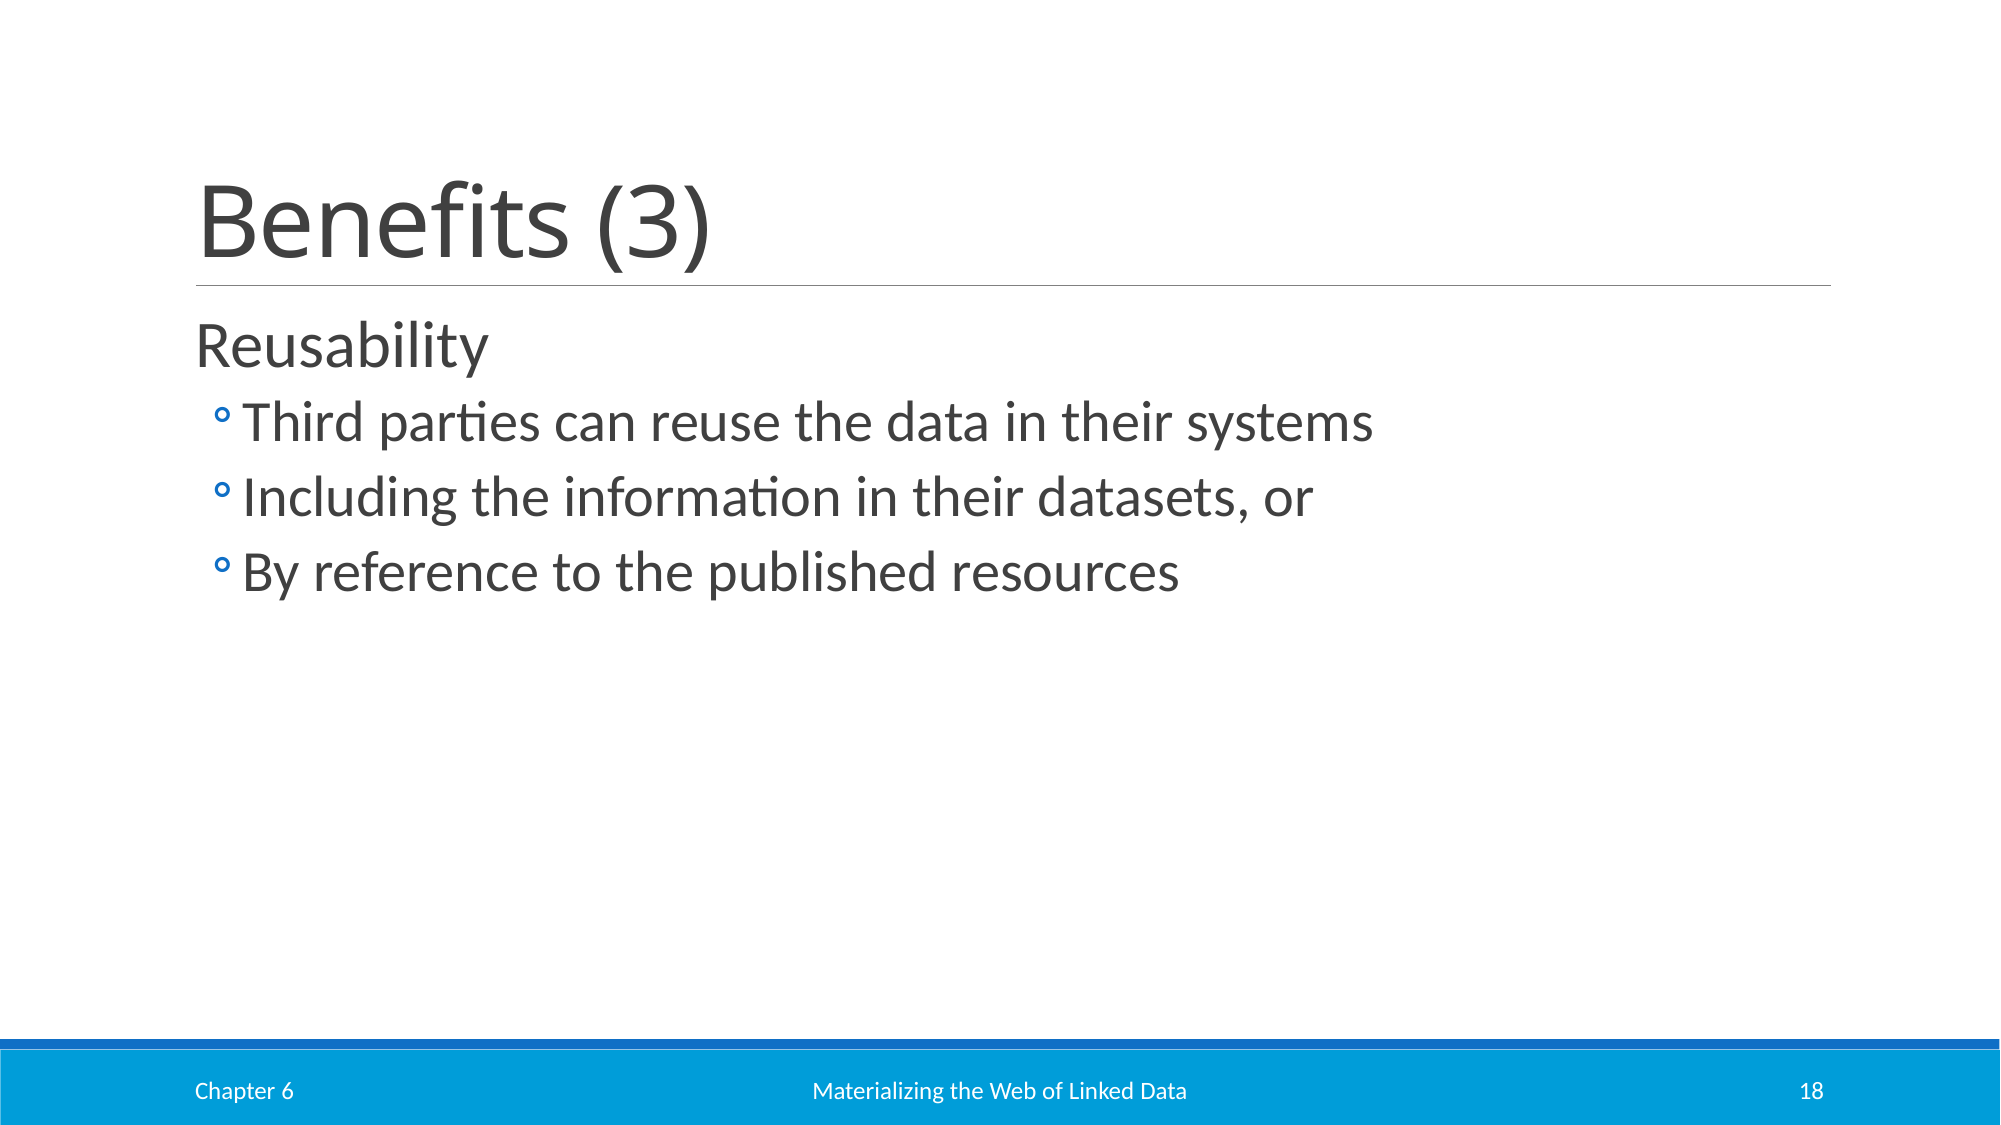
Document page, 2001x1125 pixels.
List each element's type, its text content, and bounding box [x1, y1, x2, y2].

slide_number Chapter 6 [180, 1059, 586, 1120]
title Benefits (3) [180, 47, 1830, 285]
footer Materializing the Web of Linked Data [604, 1059, 1396, 1120]
slide_number 18 [1624, 1059, 1840, 1120]
list Reusability Third parties can reuse the data in their systems Including the information in their datasets, or By reference to the published resources [180, 302, 1830, 963]
